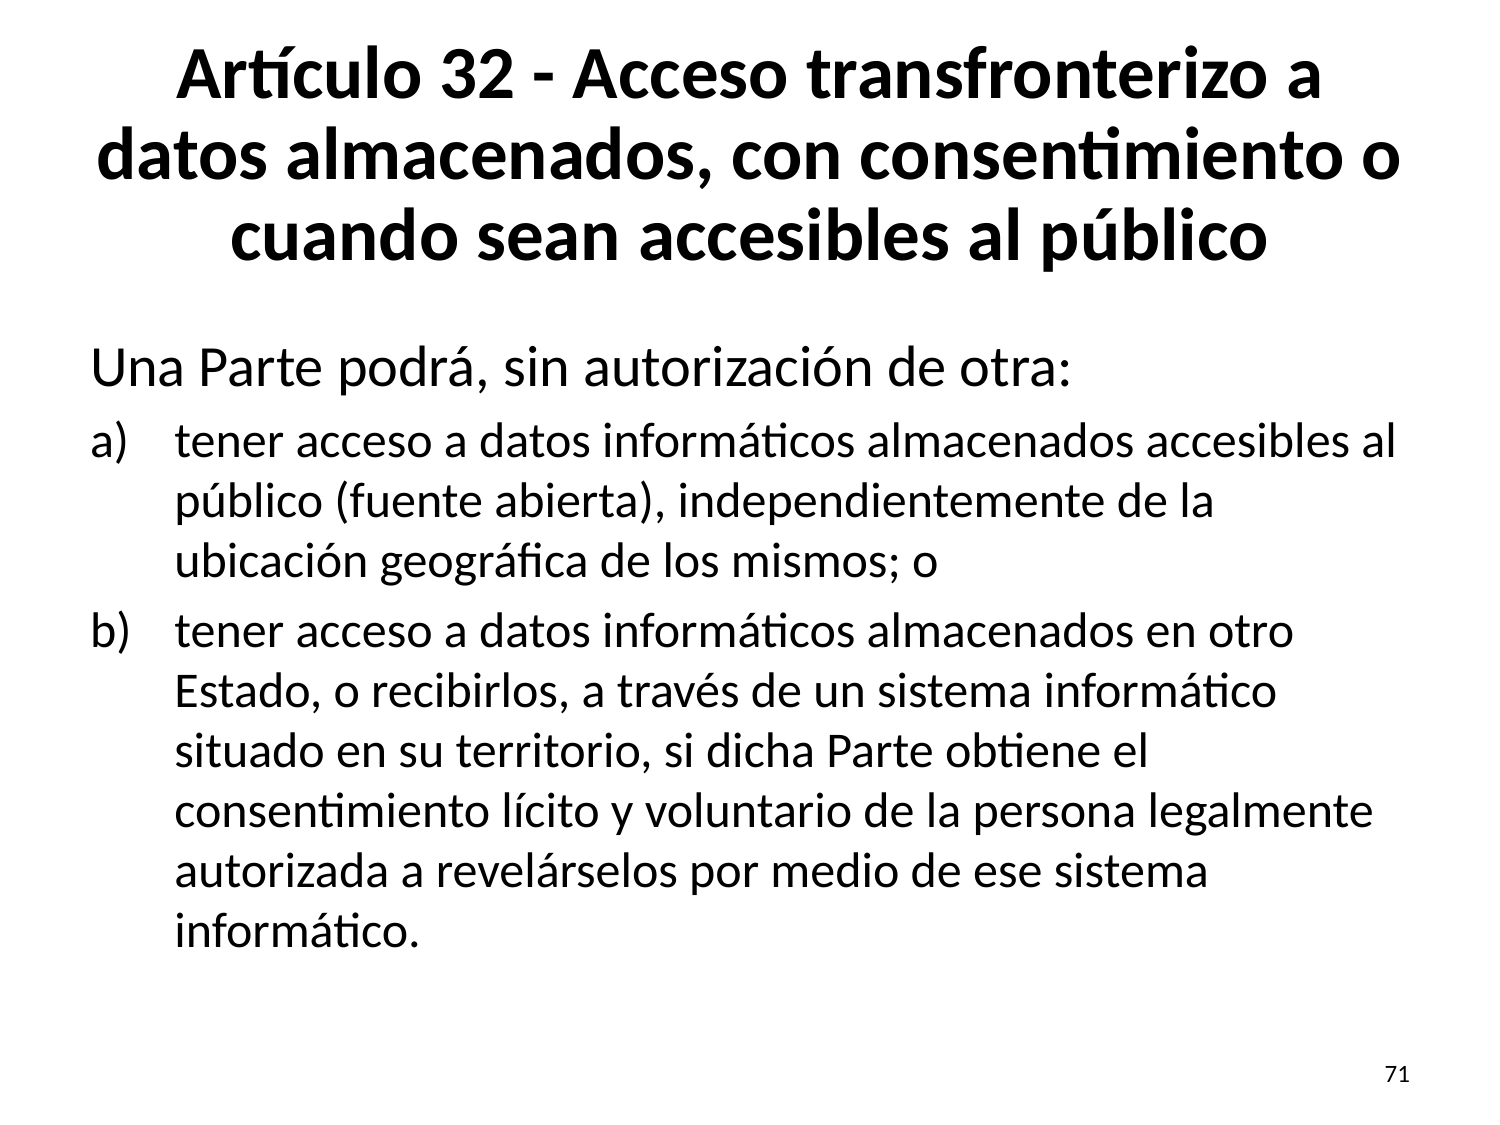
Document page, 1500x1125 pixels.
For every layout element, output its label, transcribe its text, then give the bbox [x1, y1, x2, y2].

slide_number 71 [1074, 1042, 1425, 1103]
title Artículo 32 - Acceso transfronterizo a datos almacenados, con consentimiento o cuando sean accesibles al público [75, 45, 1425, 266]
list Una Parte podrá, sin autorización de otra: tener acceso a datos informáticos almacenados accesibles al público (fuente abierta), independientemente de la ubicación geográfica de los mismos; o tener acceso a datos informáticos almacenados en otro Estado, o recibirlos, a través de un sistema informático situado en su territorio, si dicha Parte obtiene el consentimiento lícito y voluntario de la persona legalmente autorizada a revelárselos por medio de ese sistema informático. [75, 320, 1425, 1003]
